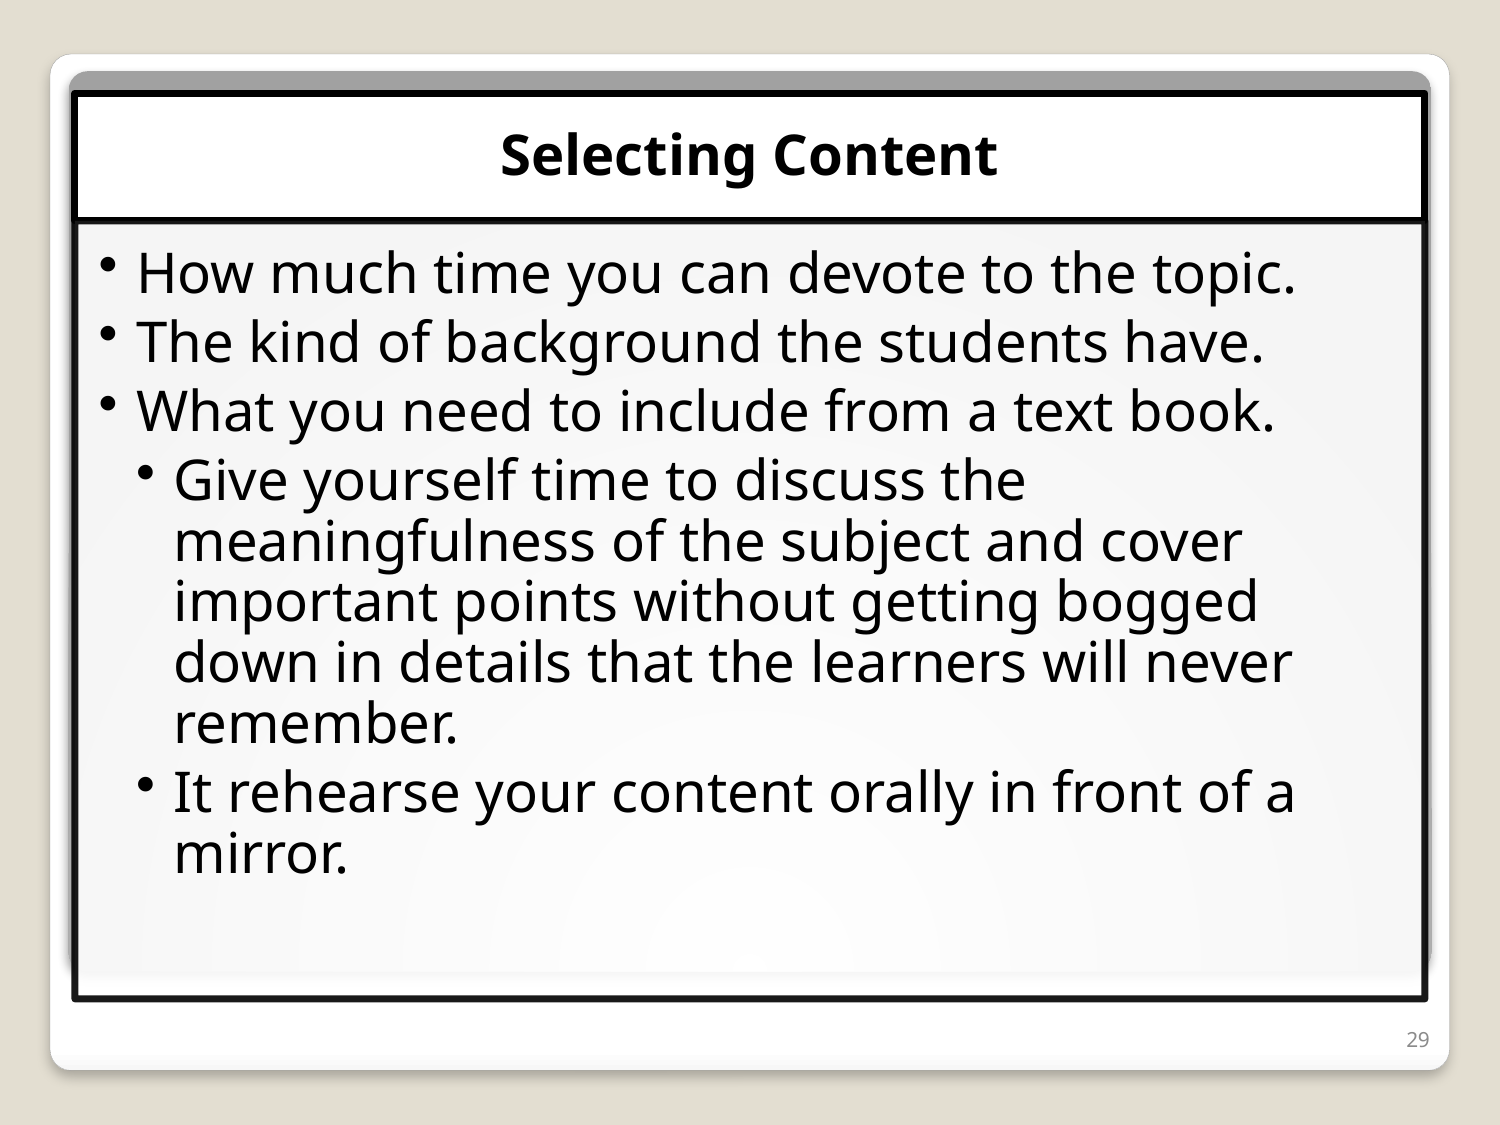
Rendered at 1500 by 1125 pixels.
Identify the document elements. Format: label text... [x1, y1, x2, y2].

slide_number 29 [1369, 1002, 1445, 1063]
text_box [74, 87, 1426, 1006]
